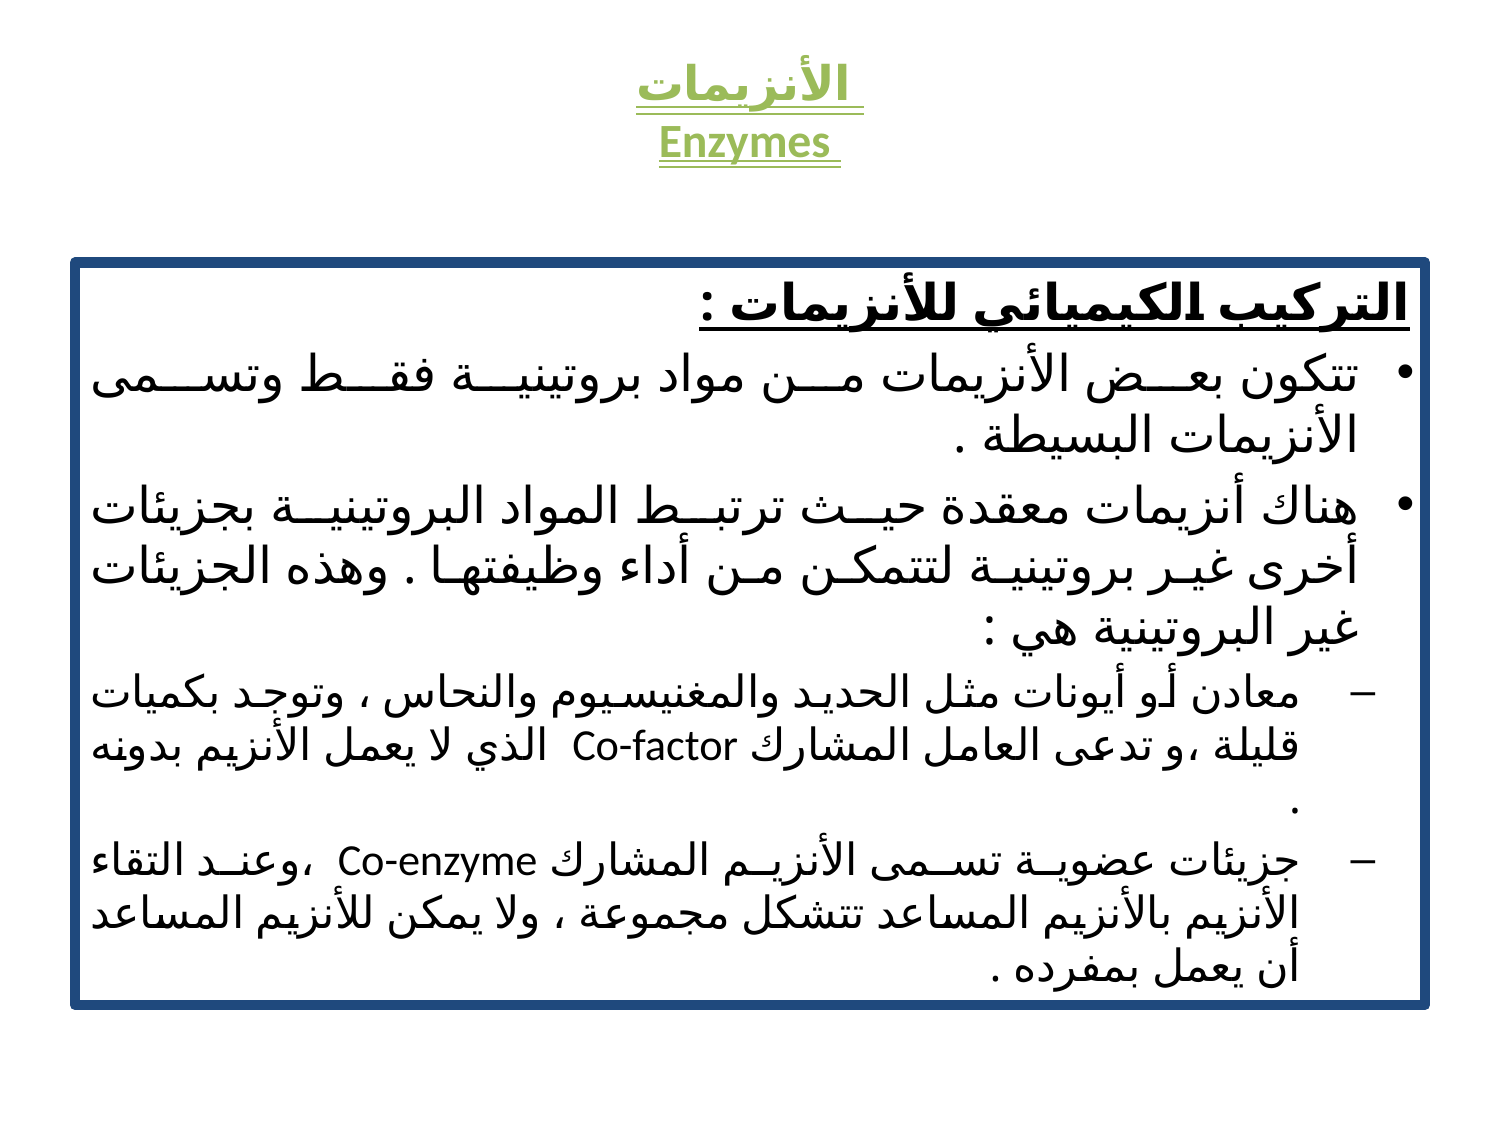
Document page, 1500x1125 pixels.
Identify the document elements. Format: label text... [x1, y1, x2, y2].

list التركيب الكيميائي للأنزيمات : تتكون بعض الأنزيمات من مواد بروتينية فقط وتسمى الأنزيمات البسيطة . هناك أنزيمات معقدة حيث ترتبط المواد البروتينية بجزيئات أخرى غير بروتينية لتتمكن من أداء وظيفتها . وهذه الجزيئات غير البروتينية هي : معادن أو أيونات مثل الحديد والمغنيسيوم والنحاس ، وتوجد بكميات قليلة ،و تدعى العامل المشارك Co-factor الذي لا يعمل الأنزيم بدونه . جزيئات عضوية تسمى الأنزيم المشارك Co-enzyme ،وعند التقاء الأنزيم بالأنزيم المساعد تتشكل مجموعة ، ولا يمكن للأنزيم المساعد أن يعمل بمفرده . [75, 262, 1425, 1005]
title الأنزيمات Enzymes [75, 45, 1425, 233]
